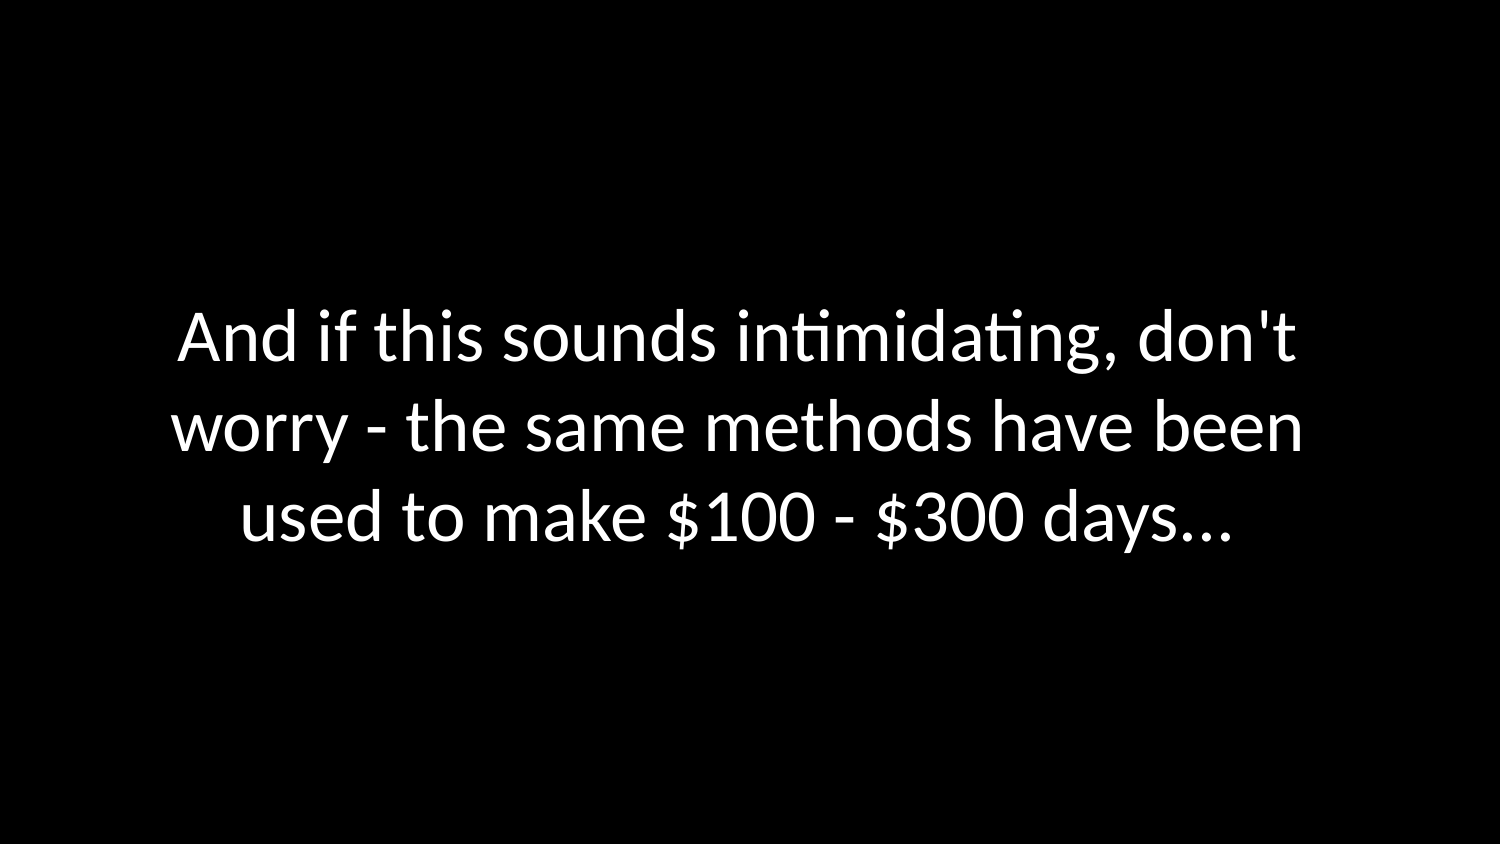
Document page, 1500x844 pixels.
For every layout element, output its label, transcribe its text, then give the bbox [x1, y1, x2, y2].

title And if this sounds intimidating, don't worry - the same methods have been used to make $100 - $300 days... [147, 257, 1329, 586]
